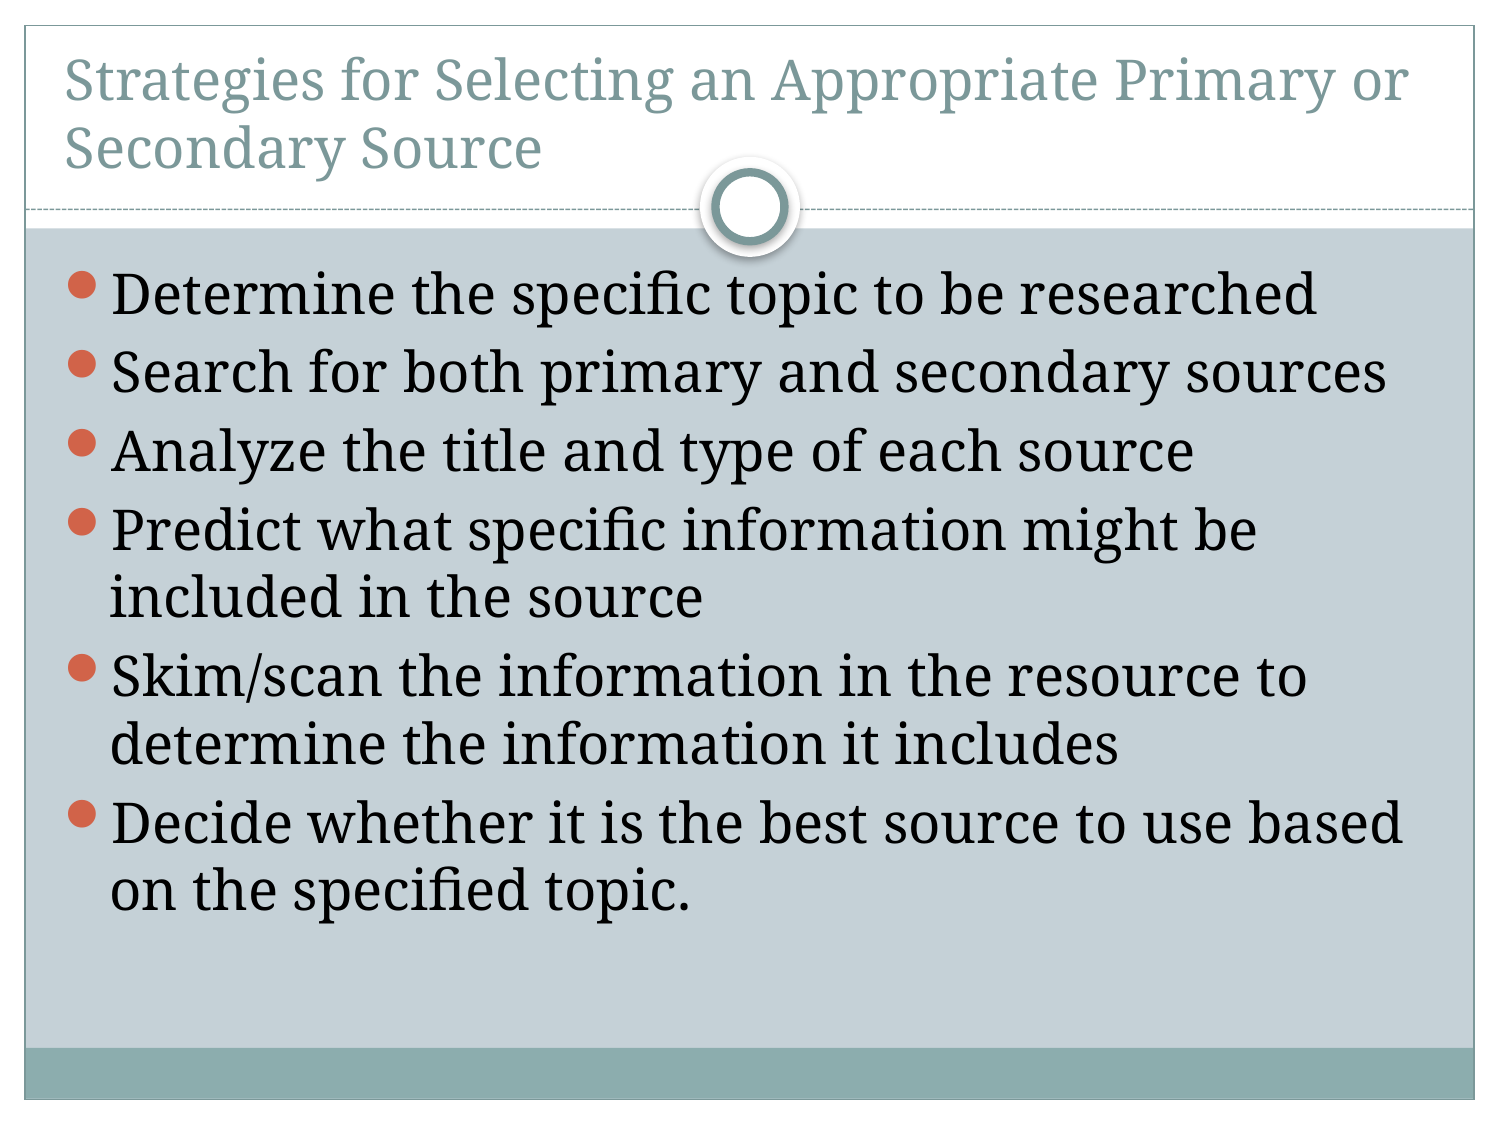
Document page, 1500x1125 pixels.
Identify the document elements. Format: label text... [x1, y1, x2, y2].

list Determine the specific topic to be researched Search for both primary and secondary sources Analyze the title and type of each source Predict what specific information might be included in the source Skim/scan the information in the resource to determine the information it includes Decide whether it is the best source to use based on the specified topic. [49, 250, 1445, 1001]
title Strategies for Selecting an Appropriate Primary or Secondary Source [50, 62, 1450, 187]
